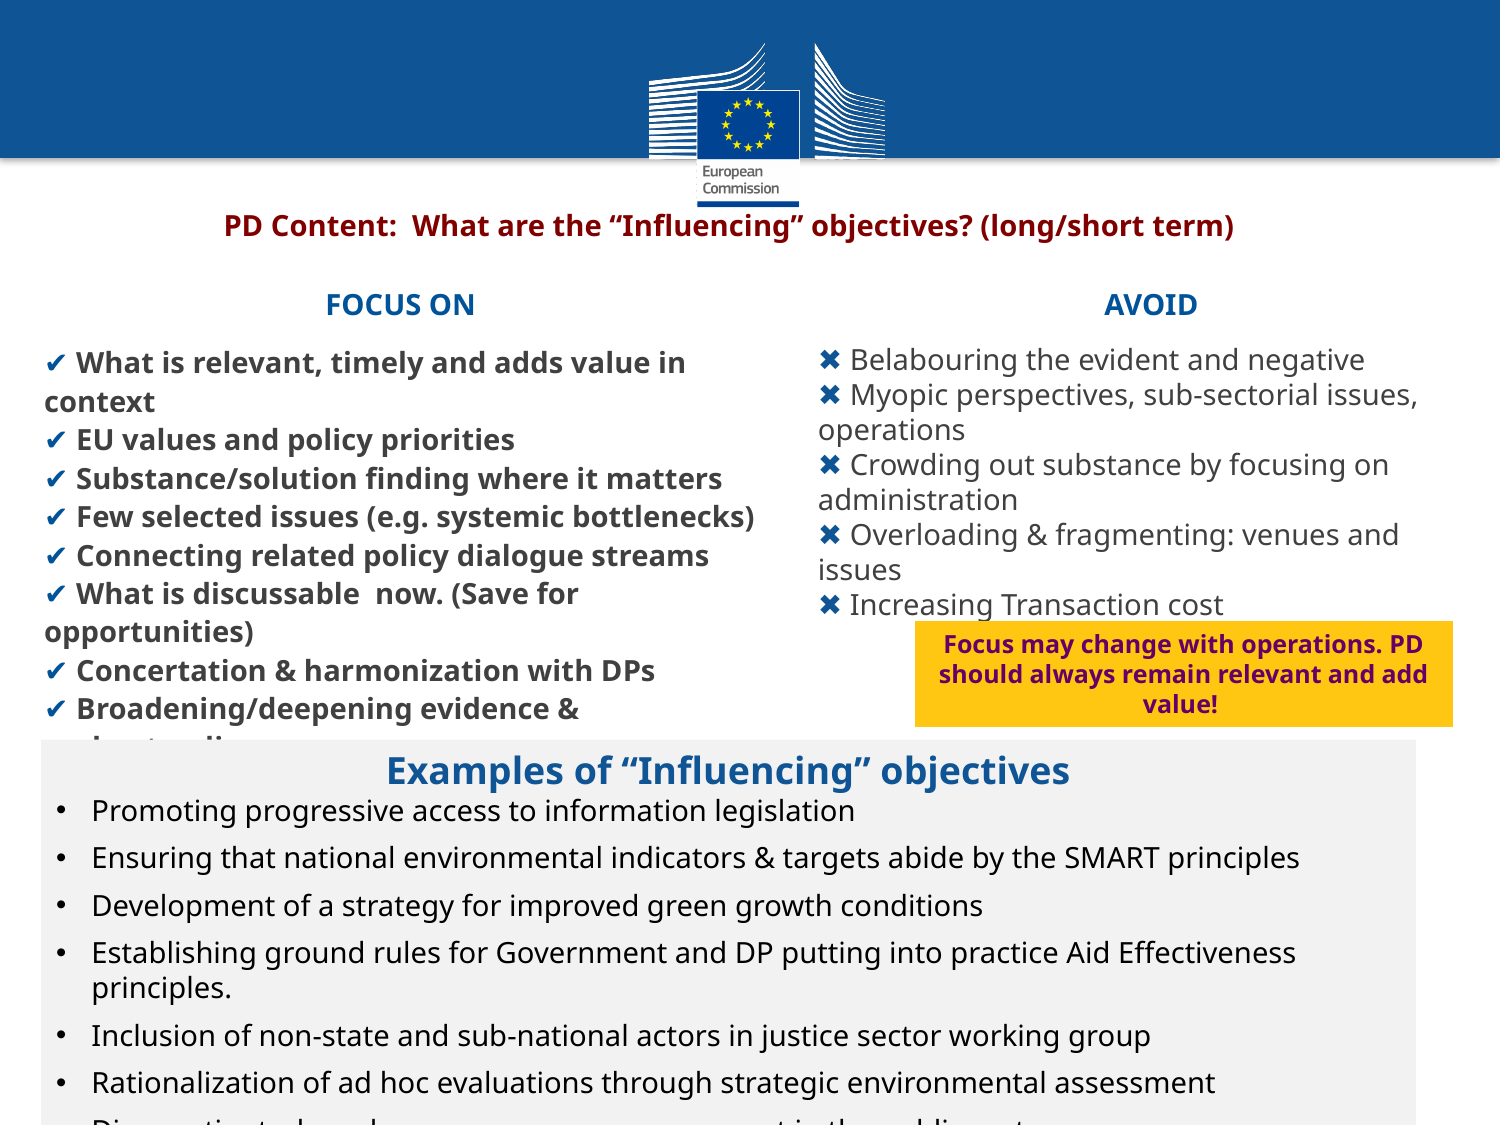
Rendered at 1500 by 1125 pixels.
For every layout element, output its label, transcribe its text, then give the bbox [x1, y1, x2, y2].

text_box Examples of “Influencing” objectives Promoting progressive access to information legislation Ensuring that national environmental indicators & targets abide by the SMART principles Development of a strategy for improved green growth conditions Establishing ground rules for Government and DP putting into practice Aid Effectiveness principles. Inclusion of non-state and sub-national actors in justice sector working group Rationalization of ad hoc evaluations through strategic environmental assessment Diagnostic study on human resource management in the public sector [41, 739, 1416, 1125]
text_box FOCUS ON ✔ What is relevant, timely and adds value in context ✔ EU values and policy priorities ✔ Substance/solution finding where it matters ✔ Few selected issues (e.g. systemic bottlenecks) ✔ Connecting related policy dialogue streams ✔ What is discussable now. (Save for opportunities) ✔ Concertation & harmonization with DPs ✔ Broadening/deepening evidence & understanding ✔ Coherence, Risks, Sustainability etc. [29, 278, 780, 810]
text_box [78, 67, 1393, 199]
text_box PD Content: What are the “Influencing” objectives? (long/short term) [0, 199, 1459, 250]
picture [649, 42, 885, 67]
slide_number 10 [1416, 1024, 1426, 1103]
text_box Focus may change with operations. PD should always remain relevant and add value! [915, 621, 1453, 727]
text_box AVOID ✖ Belabouring the evident and negative ✖ Myopic perspectives, sub-sectorial issues, operations ✖ Crowding out substance by focusing on administration ✖ Overloading & fragmenting: venues and issues ✖ Increasing Transaction cost [803, 278, 1500, 629]
